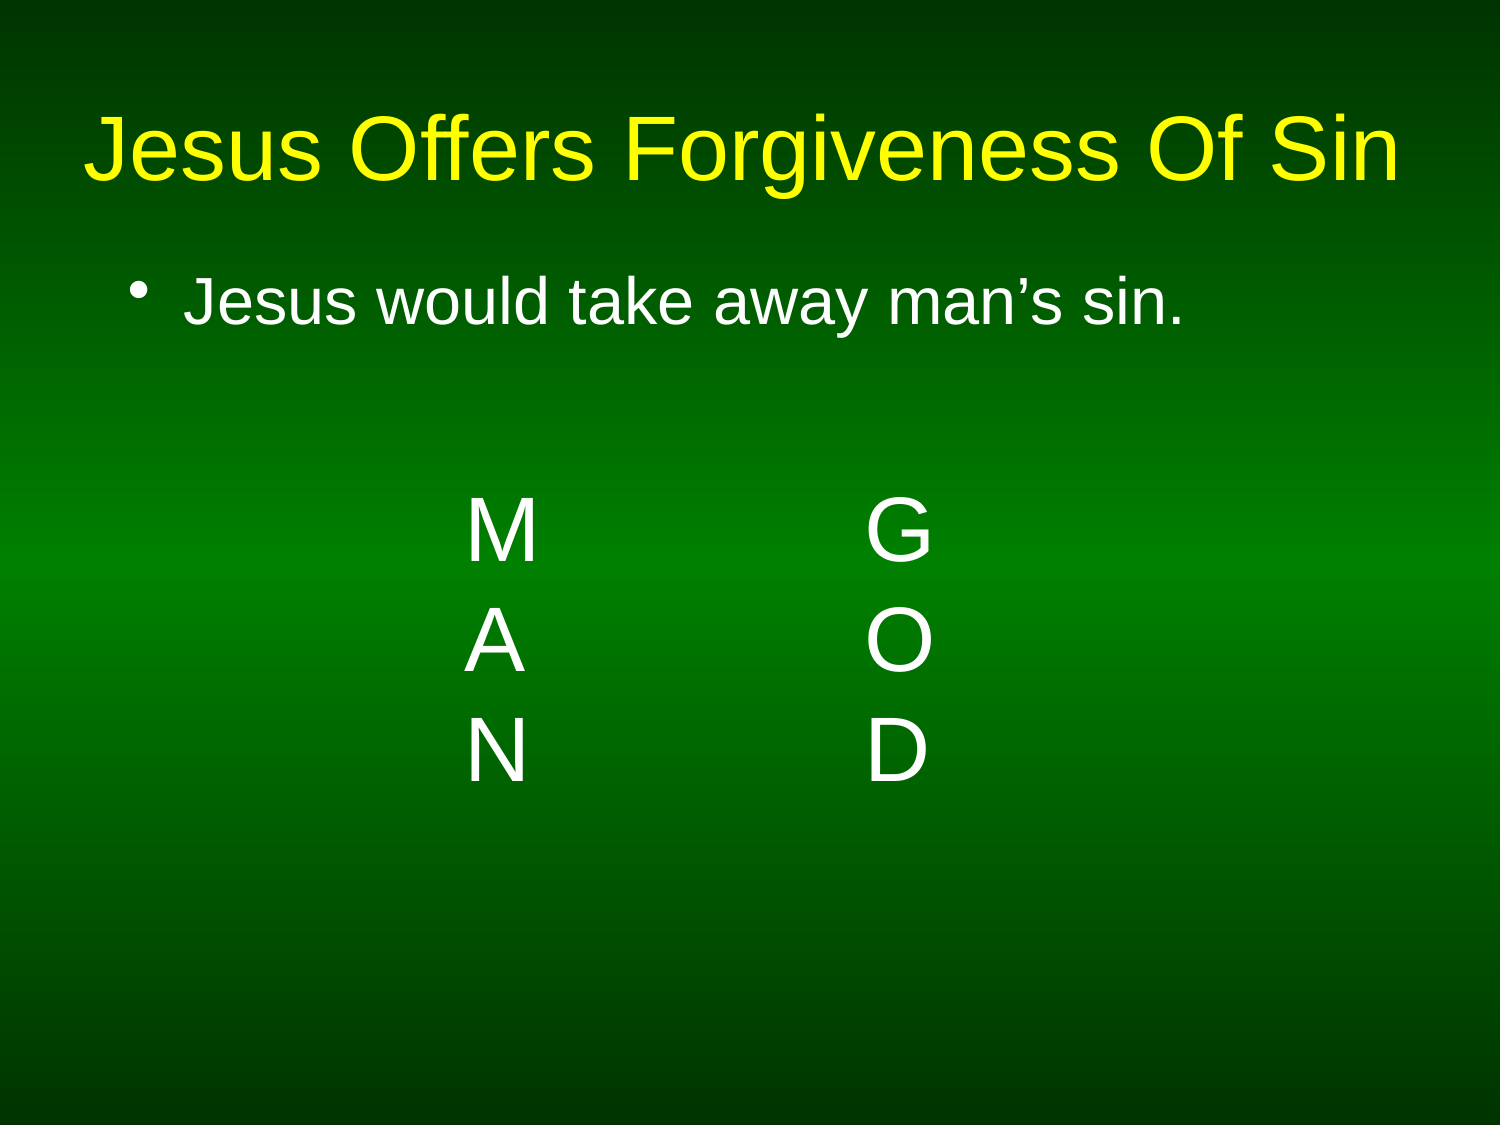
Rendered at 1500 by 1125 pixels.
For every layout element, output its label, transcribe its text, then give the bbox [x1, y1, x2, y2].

title Jesus Offers Forgiveness Of Sin [50, 50, 1438, 238]
text_box M A N [450, 462, 572, 808]
list Jesus would take away man’s sin. [112, 249, 1450, 338]
text_box G O D [849, 462, 972, 808]
